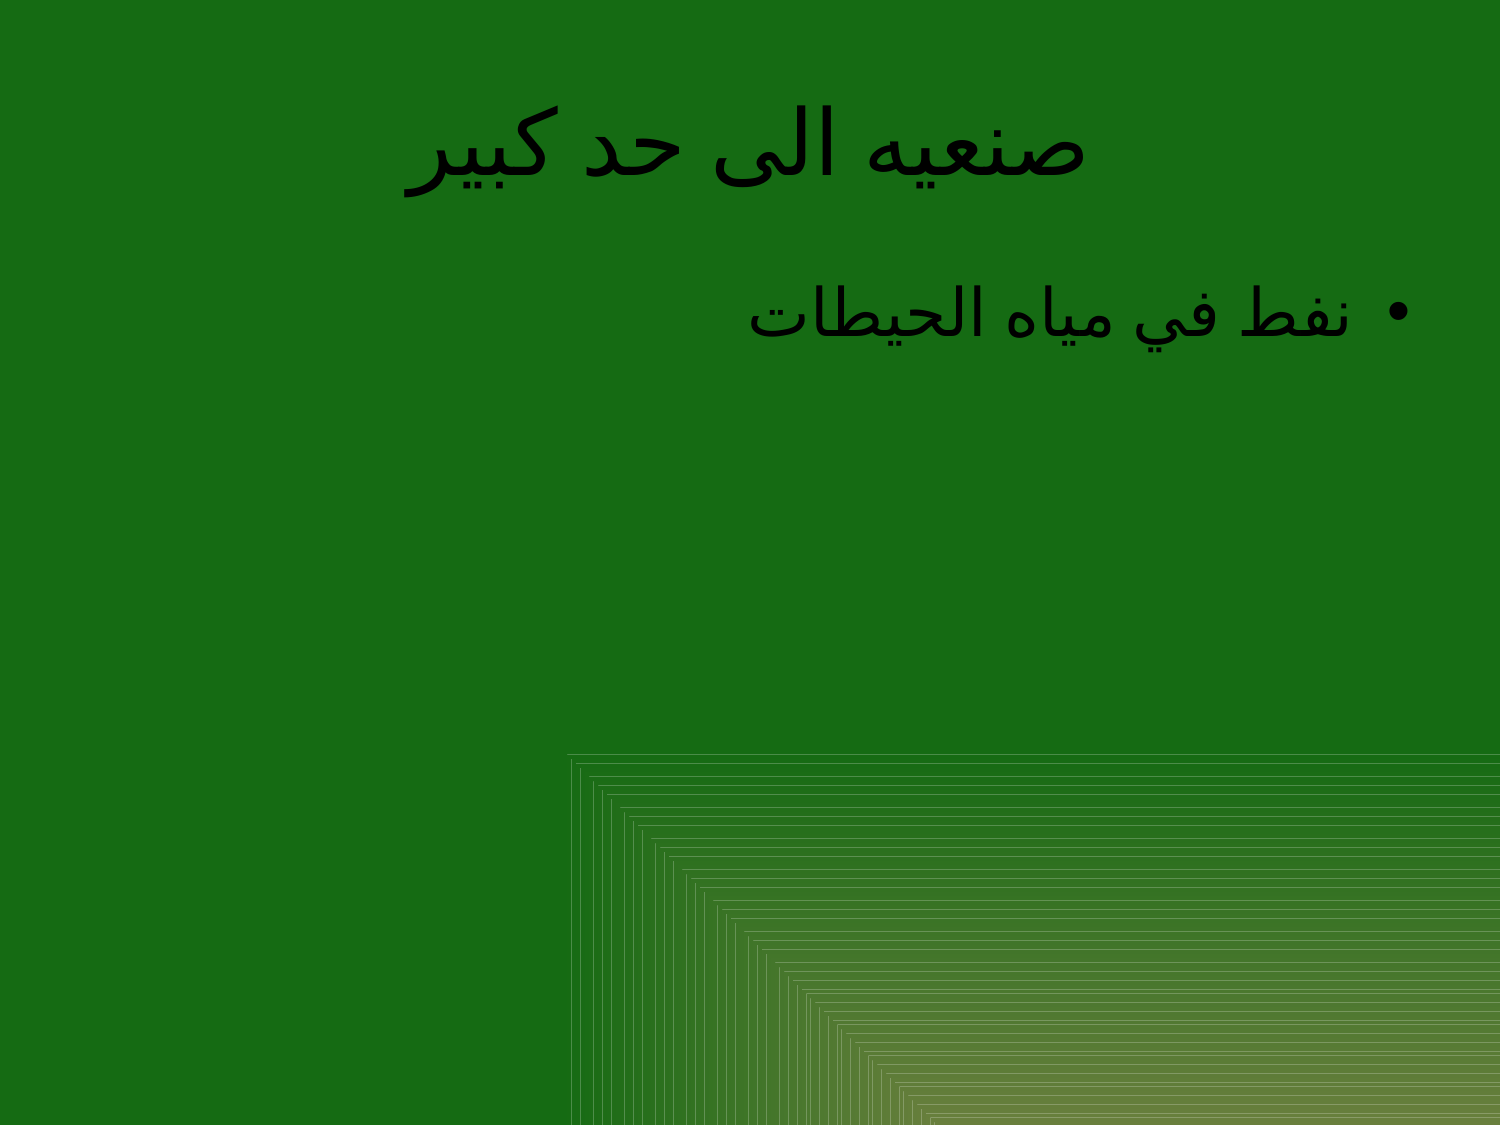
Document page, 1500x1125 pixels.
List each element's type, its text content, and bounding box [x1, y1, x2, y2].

title صنعيه الى حد كبير [75, 45, 1425, 233]
list نفط في مياه الحيطات [75, 262, 1425, 1005]
